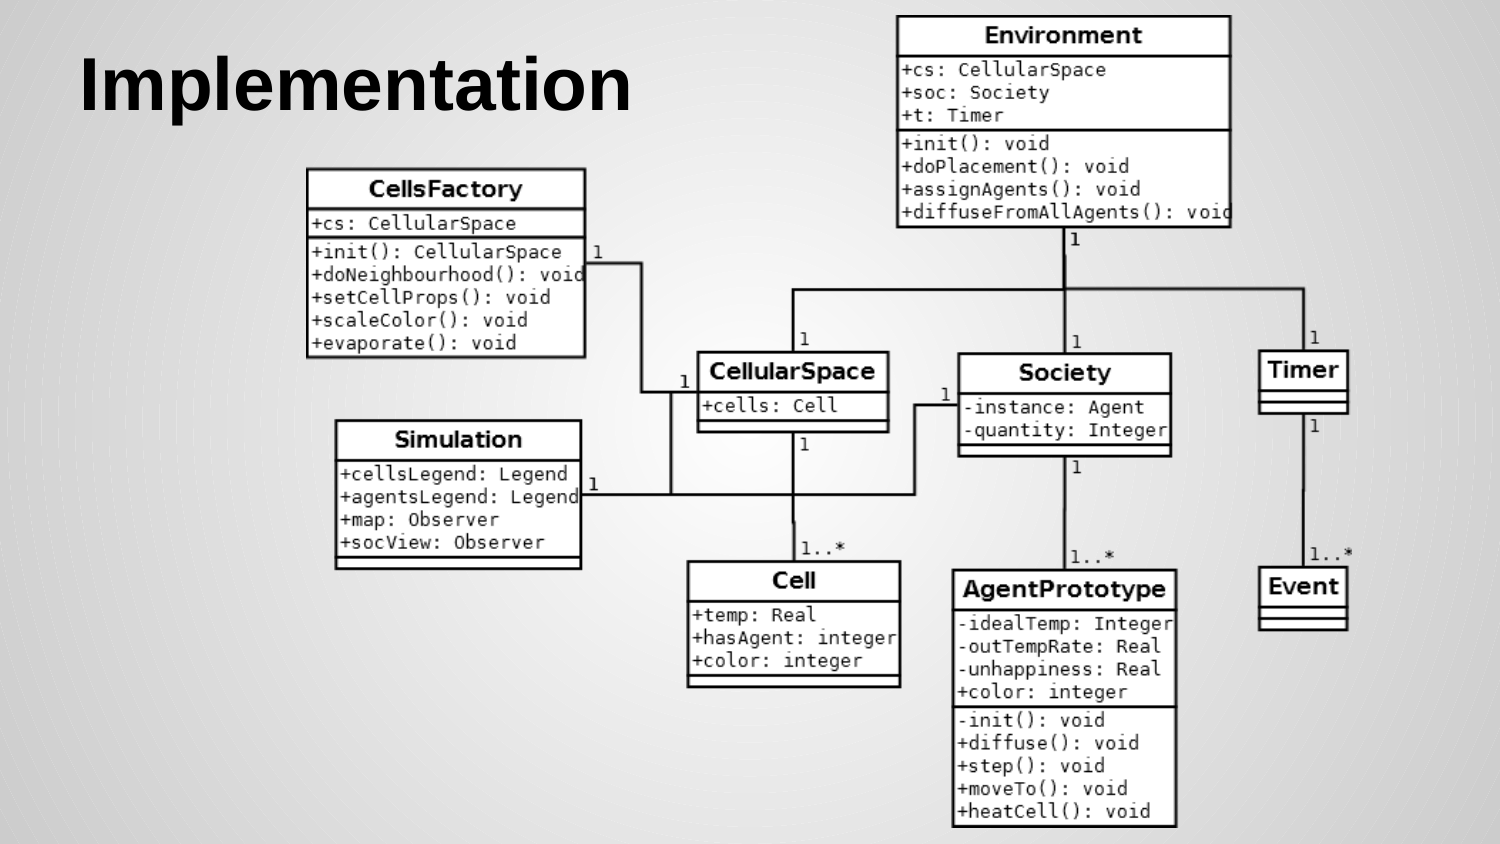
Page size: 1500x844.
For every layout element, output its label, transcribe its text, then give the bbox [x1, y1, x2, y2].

picture [306, 15, 1352, 829]
title Implementation [64, 0, 1415, 141]
